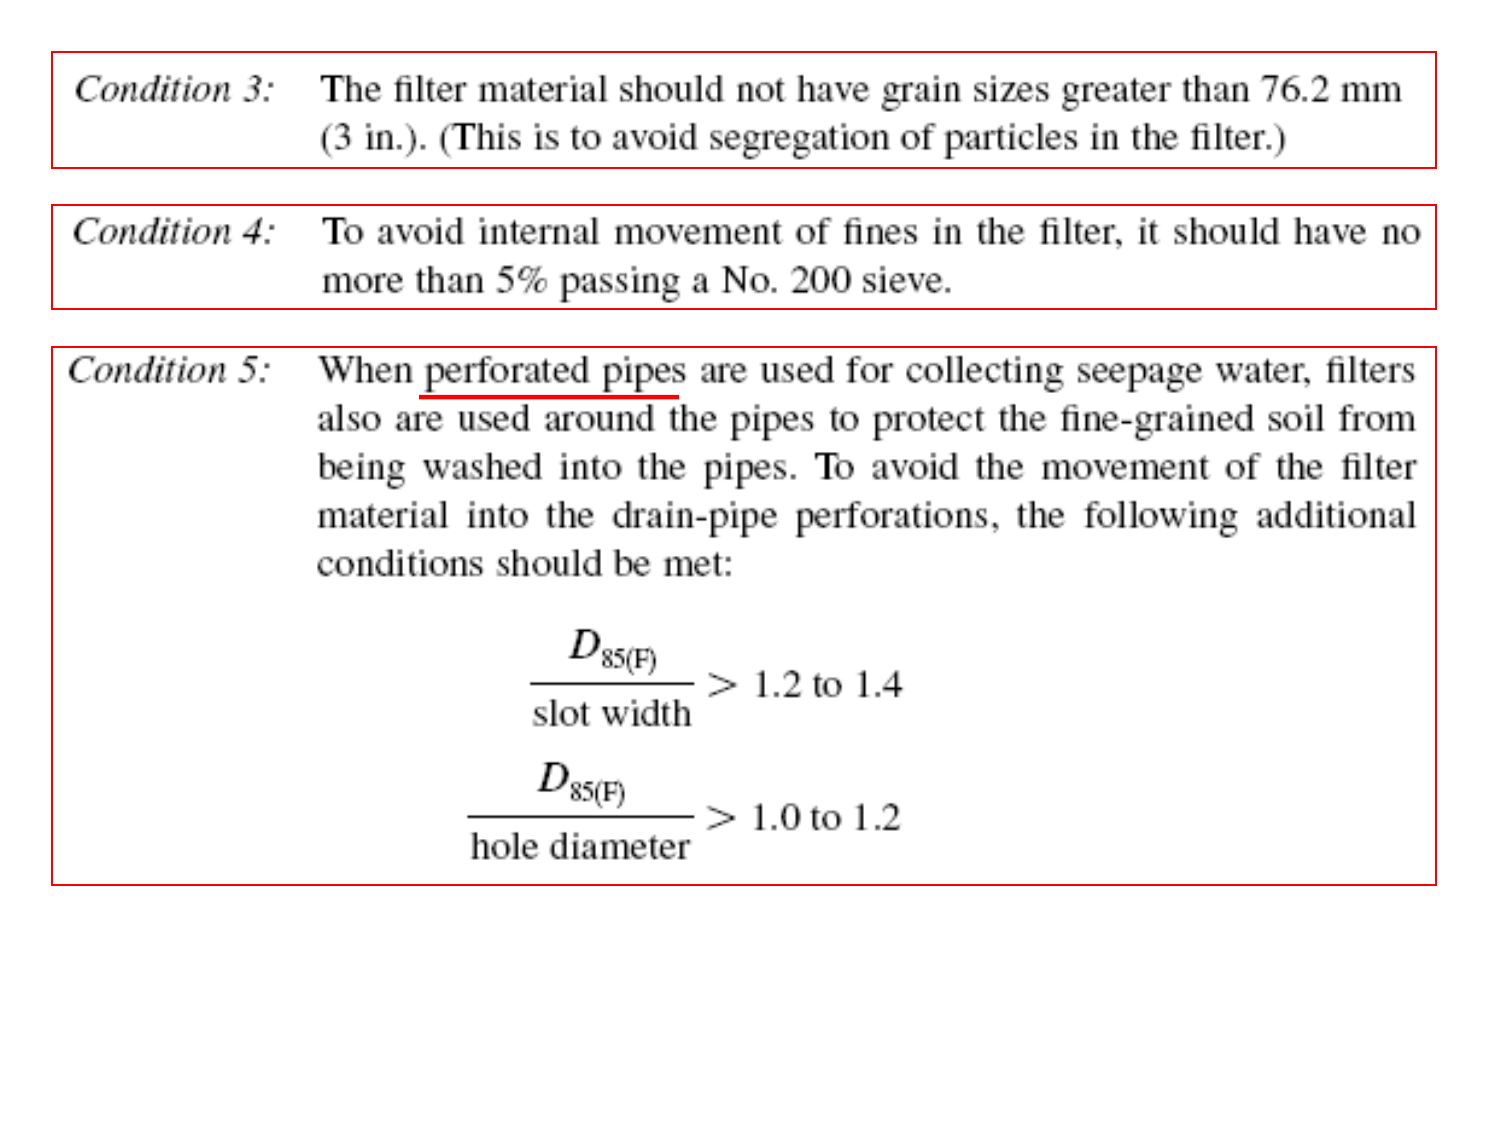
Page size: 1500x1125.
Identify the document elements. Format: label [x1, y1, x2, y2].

picture [52, 52, 1436, 167]
picture [52, 347, 1436, 884]
picture [52, 206, 1436, 308]
